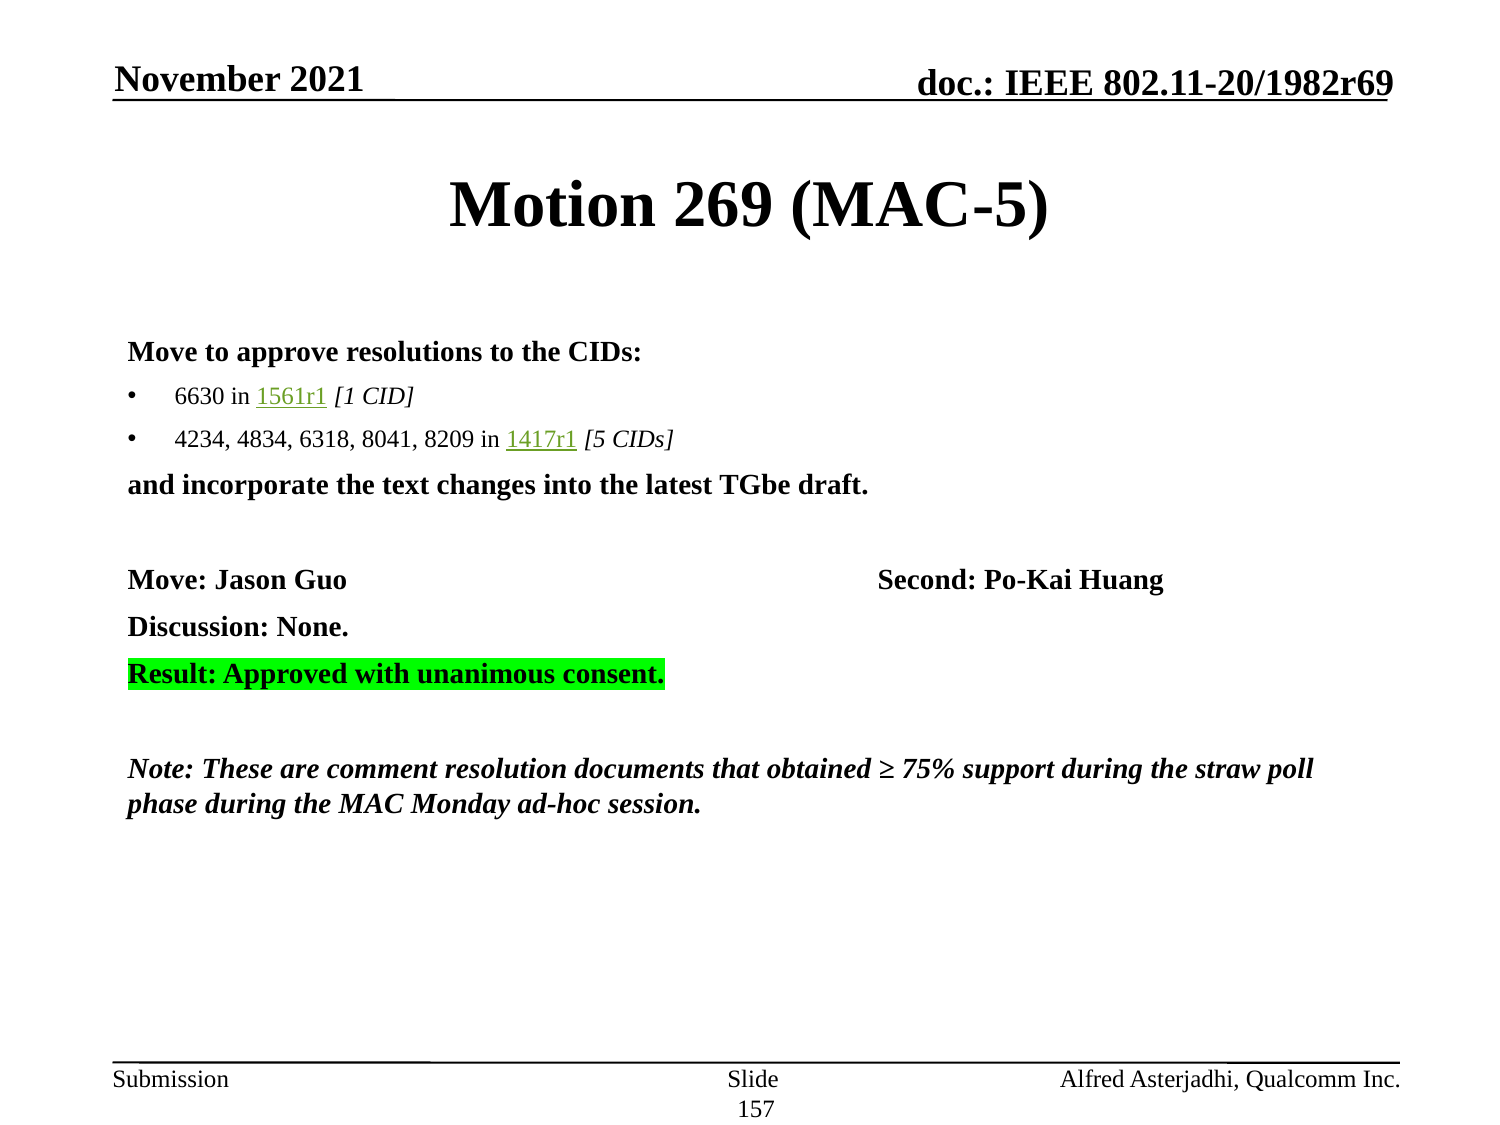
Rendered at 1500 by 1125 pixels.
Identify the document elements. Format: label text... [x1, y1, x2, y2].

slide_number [114, 54, 423, 100]
footer Alfred Asterjadhi, Qualcomm Inc. [878, 1061, 1402, 1093]
slide_number Slide 157 [712, 1061, 800, 1123]
list Move to approve resolutions to the CIDs: 6630 in 1561r1 [1 CID] 4234, 4834, 6318, 8041, 8209 in 1417r1 [5 CIDs] and incorporate the text changes into the latest TGbe draft. Move: Jason Guo Second: Po-Kai Huang Discussion: None. Result: Approved with unanimous consent. Note: These are comment resolution documents that obtained ≥ 75% support during the straw poll phase during the MAC Monday ad-hoc session. [112, 324, 1388, 1063]
title Motion 269 (MAC-5) [112, 112, 1388, 288]
